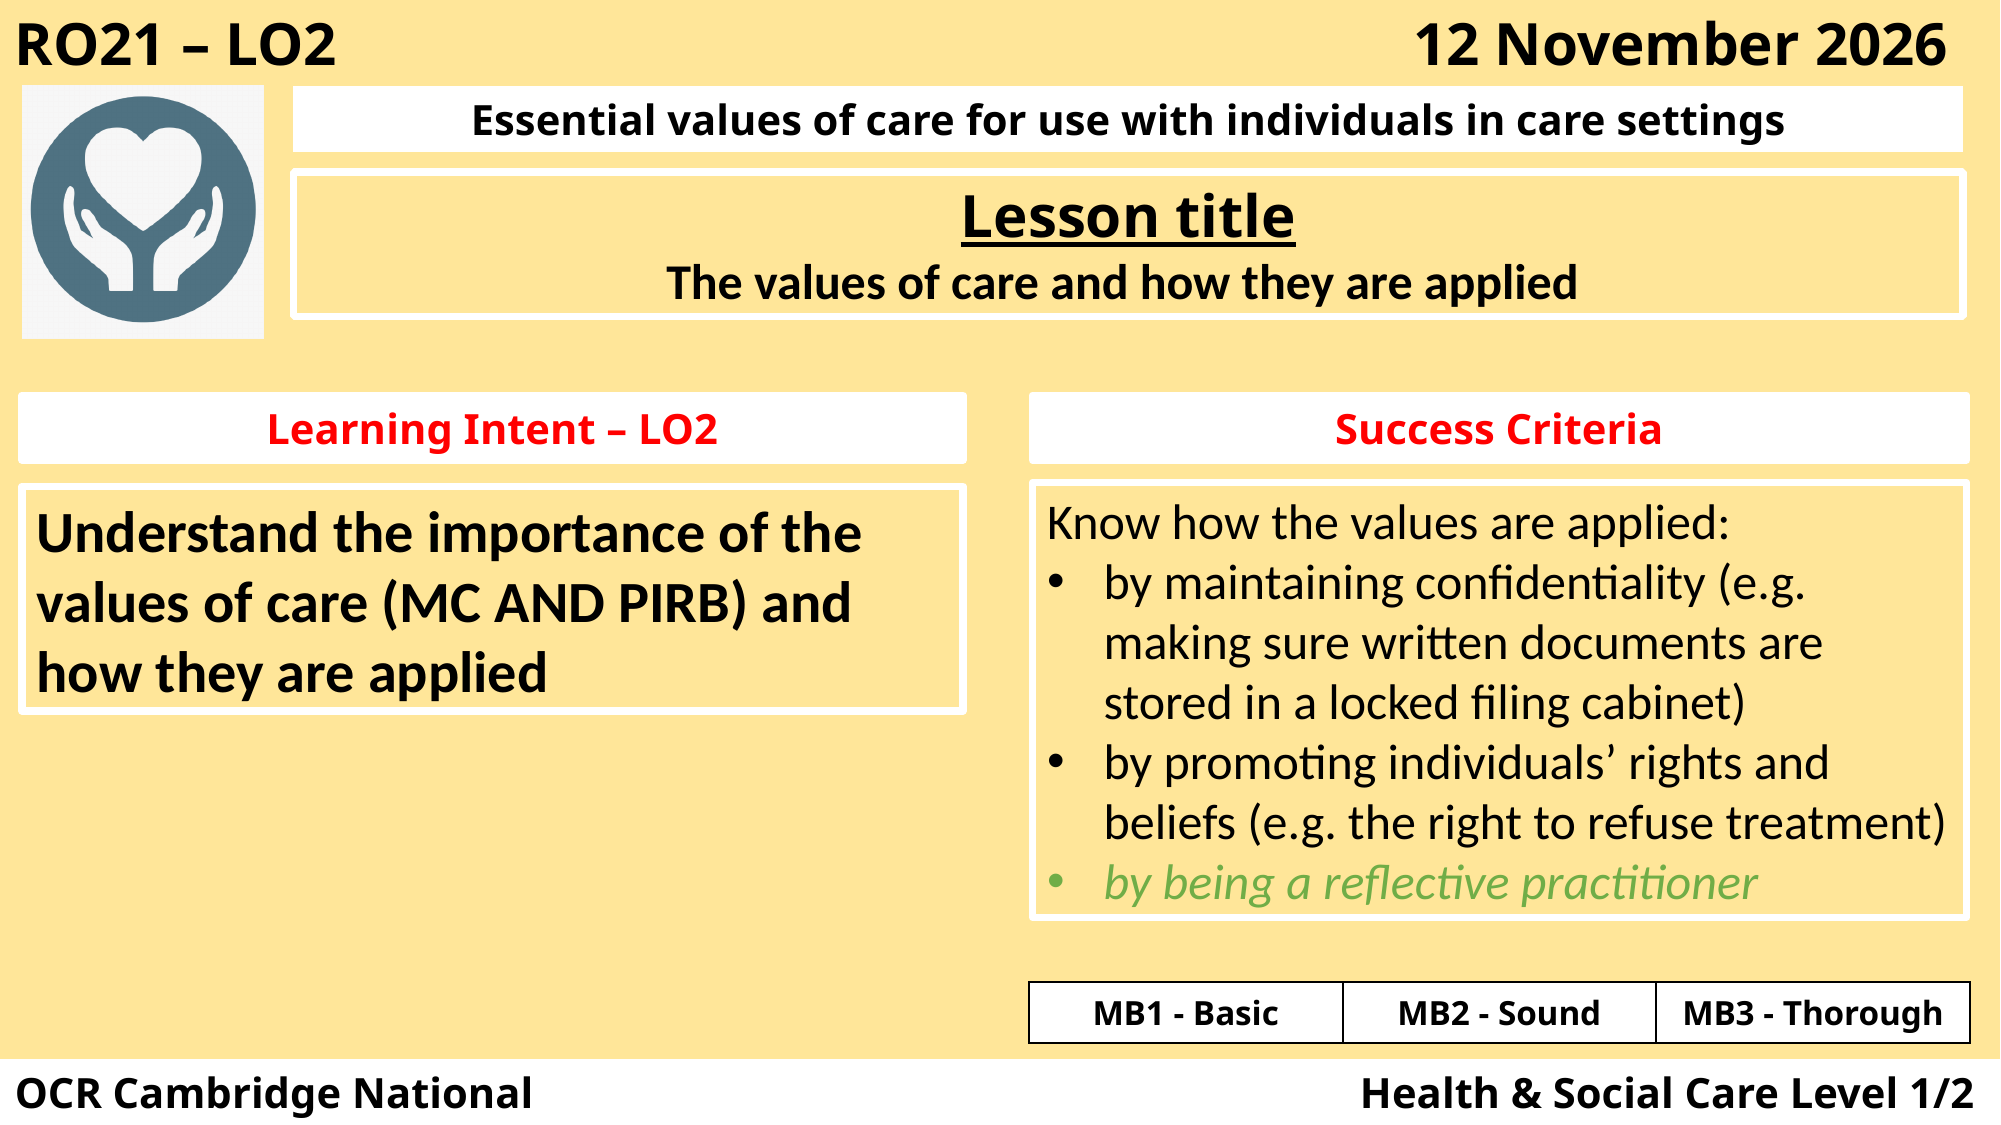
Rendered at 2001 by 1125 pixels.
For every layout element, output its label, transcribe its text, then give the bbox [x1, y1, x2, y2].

table_header MB1 - Basic [1030, 983, 1342, 1042]
picture [22, 85, 264, 339]
text_box RO21 – LO2 [0, 0, 398, 85]
text_box Understand the importance of the values of care (MC AND PIRB) and how they are applied [21, 486, 964, 711]
text_box Success Criteria [1032, 395, 1967, 461]
text_box OCR Cambridge National [0, 1059, 873, 1125]
table_header MB2 - Sound [1344, 983, 1655, 1042]
text_box Know how the values are applied: by maintaining confidentiality (e.g. making sure written documents are stored in a locked filing cabinet) by promoting individuals’ rights and beliefs (e.g. the right to refuse treatment) by being a reflective practitioner [1032, 482, 1967, 918]
text_box Essential values of care for use with individuals in care settings [293, 86, 1963, 152]
text_box Health & Social Care Level 1/2 [873, 1059, 2000, 1125]
text_box Lesson title The values of care and how they are applied [293, 172, 1963, 317]
text_box Learning Intent – LO2 [21, 395, 964, 461]
table_header MB3 - Thorough [1657, 983, 1969, 1042]
text_box 28 September 2020 [1205, 0, 1964, 94]
